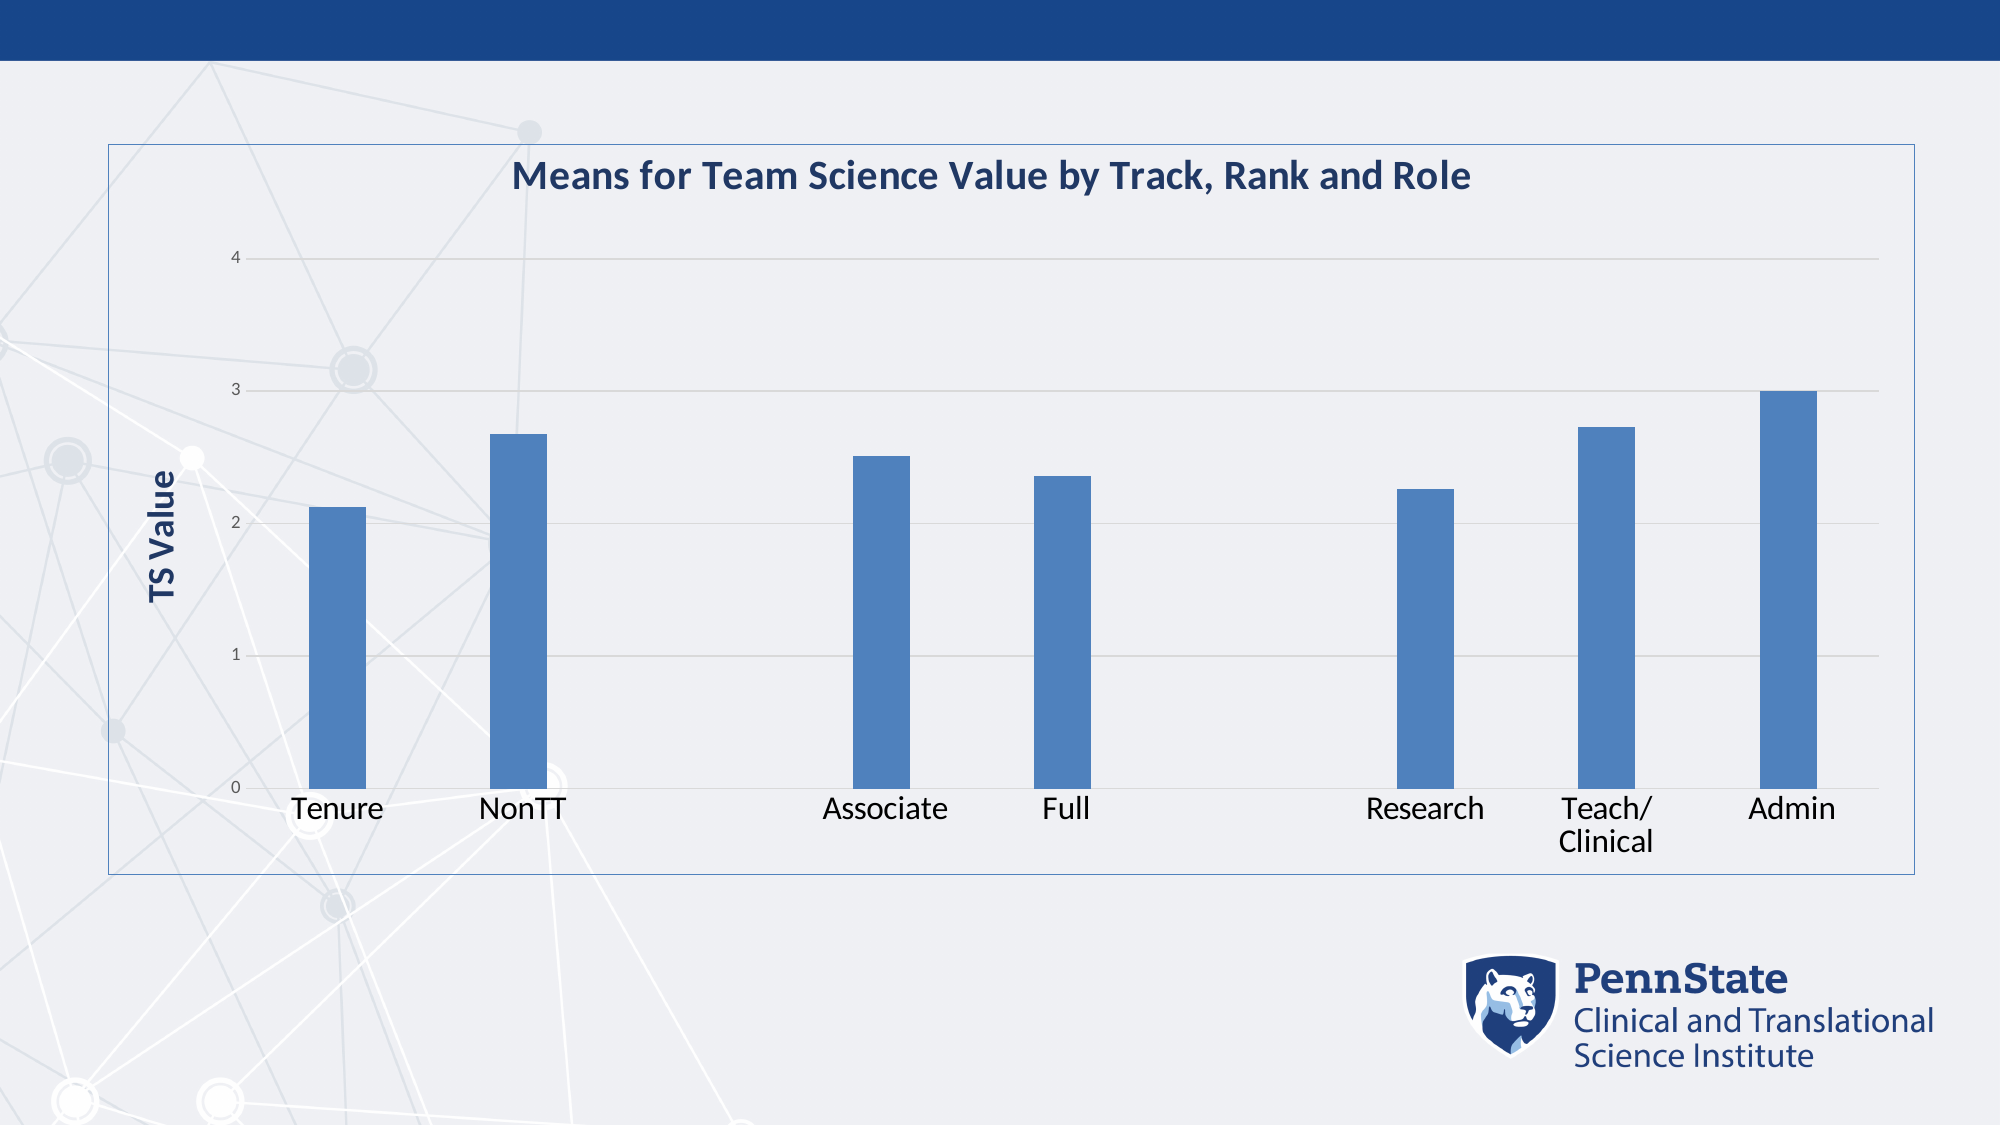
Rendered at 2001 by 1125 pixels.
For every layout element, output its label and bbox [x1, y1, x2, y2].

picture [0, 0, 2000, 1125]
chart [108, 144, 1915, 875]
